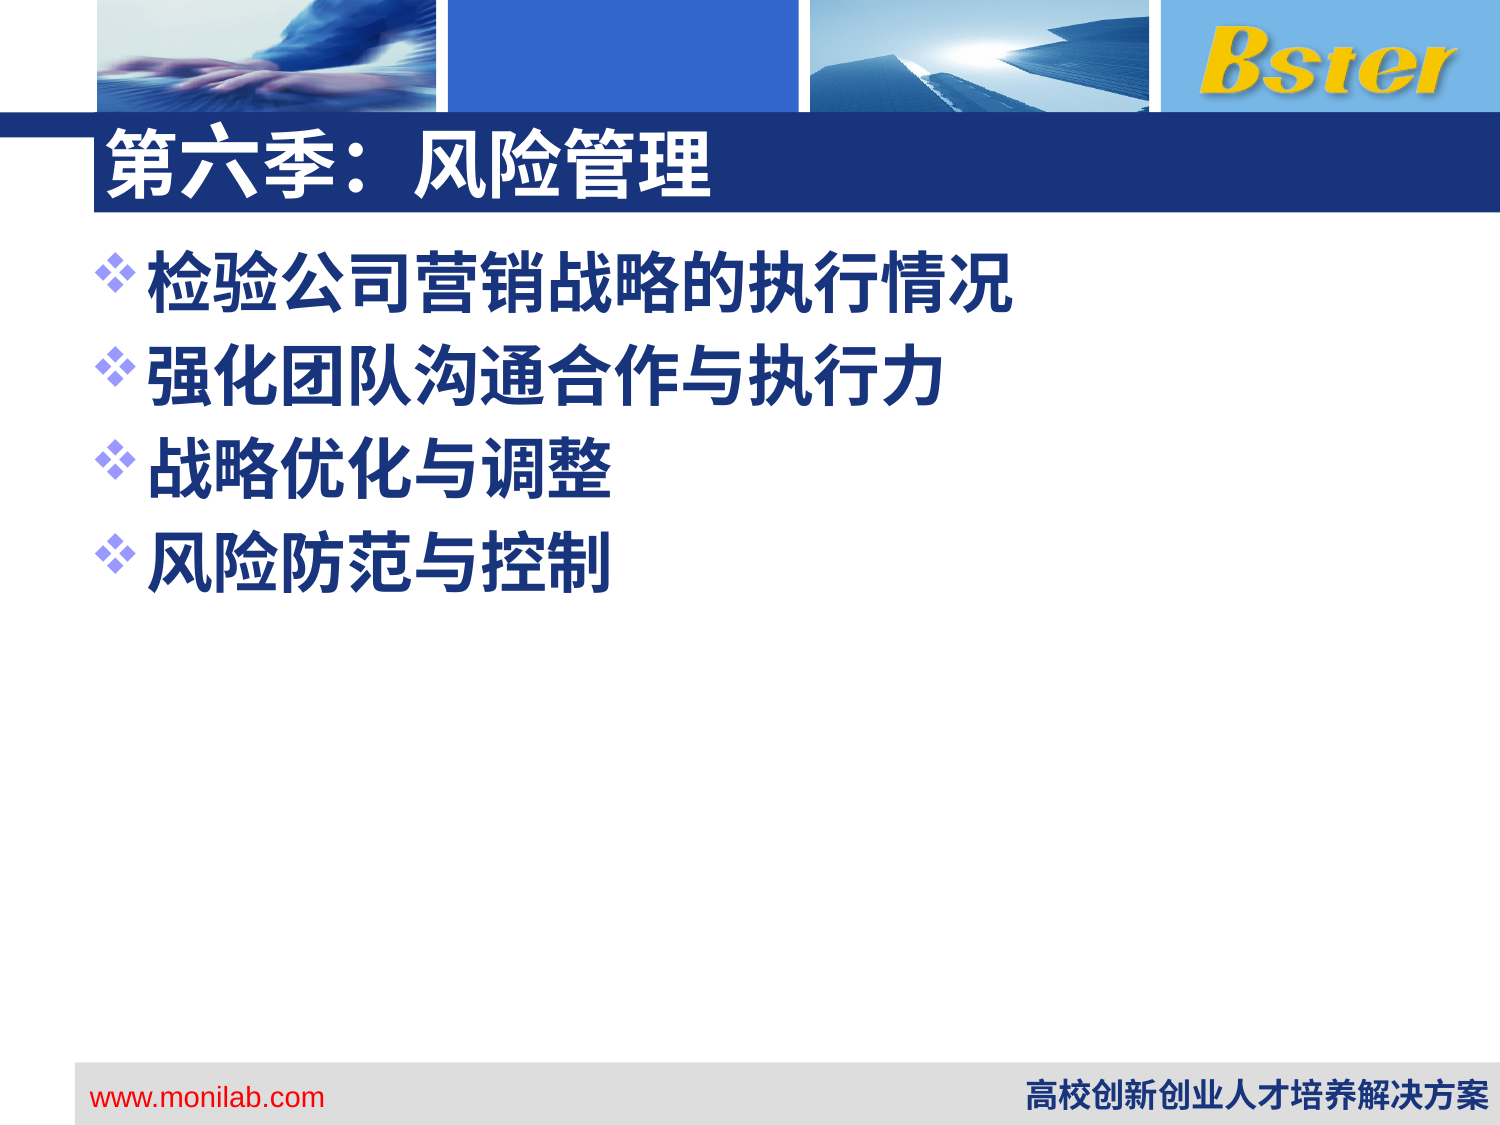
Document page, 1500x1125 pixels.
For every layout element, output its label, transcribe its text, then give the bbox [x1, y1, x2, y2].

list 检验公司营销战略的执行情况 强化团队沟通合作与执行力 战略优化与调整 风险防范与控制 [74, 232, 1454, 1034]
picture [810, 0, 1150, 112]
title 第六季：风险管理 [88, 113, 1369, 206]
picture [1199, 26, 1458, 94]
picture [97, 0, 437, 112]
